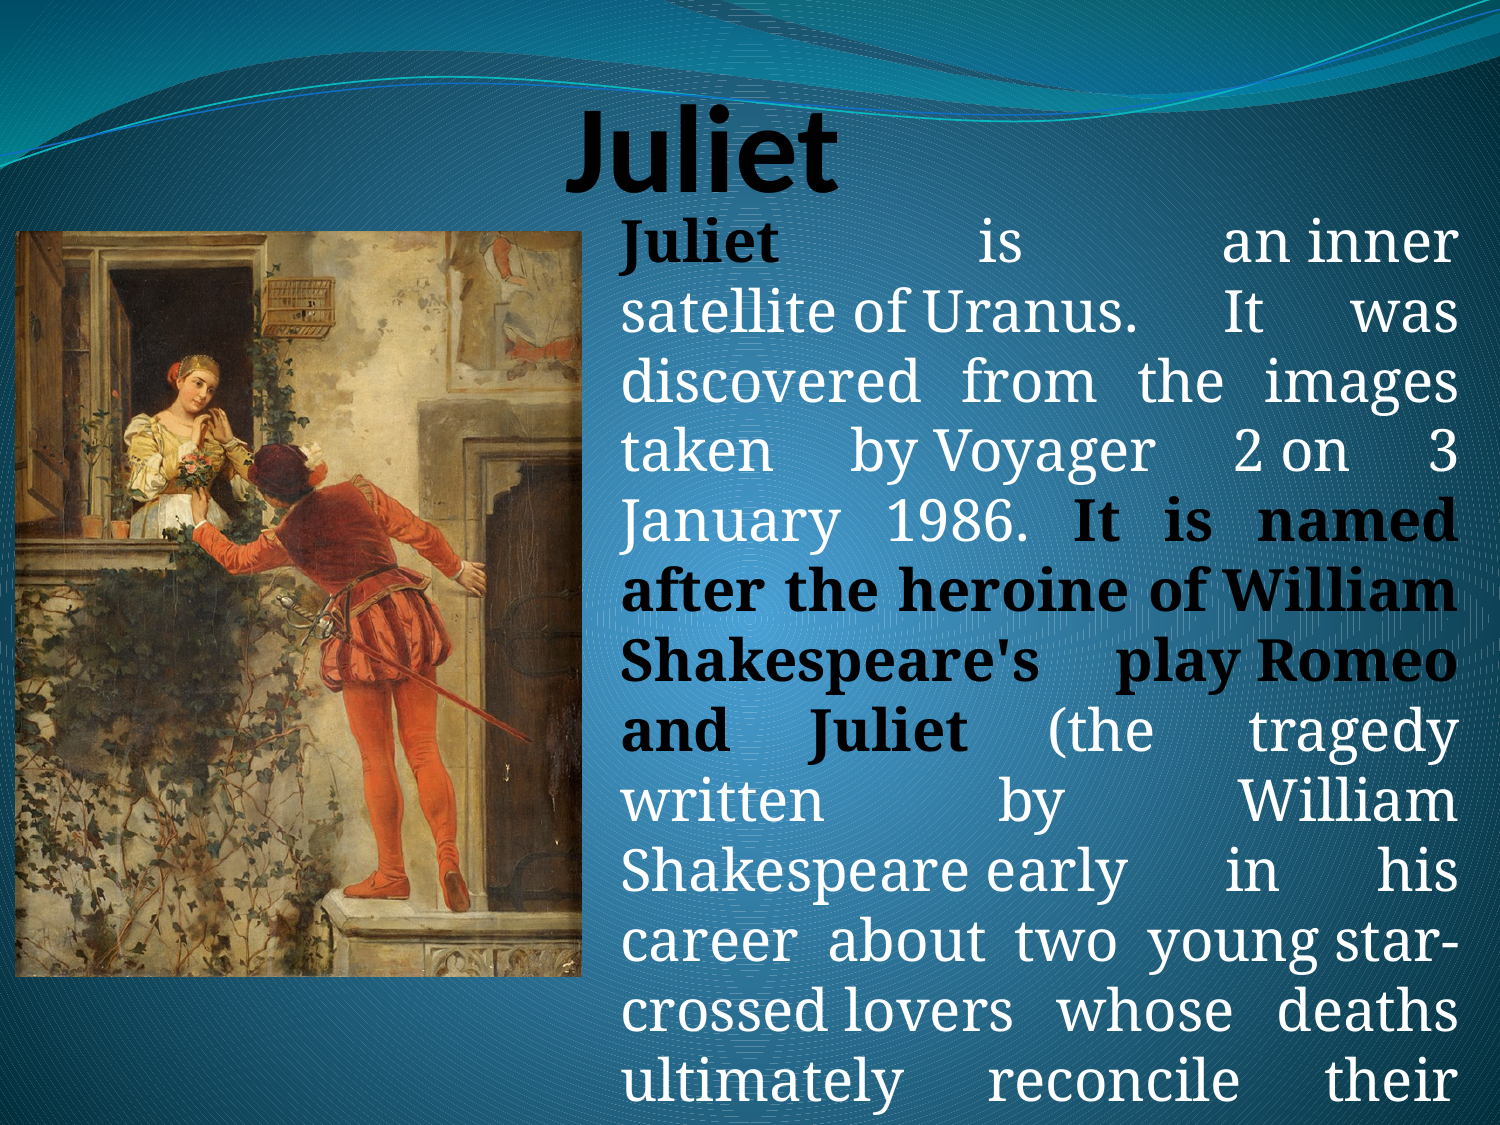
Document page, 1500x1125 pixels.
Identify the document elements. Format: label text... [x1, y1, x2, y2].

subtitle Juliet is an inner satellite of Uranus. It was discovered from the images taken by Voyager 2 on 3 January 1986. It is named after the heroine of William Shakespeare's play Romeo and Juliet (the tragedy written by William Shakespeare early in his career about two young star-crossed lovers whose deaths ultimately reconcile their feuding families). [620, 196, 1471, 1047]
title Juliet [549, 78, 844, 218]
picture [14, 231, 583, 977]
